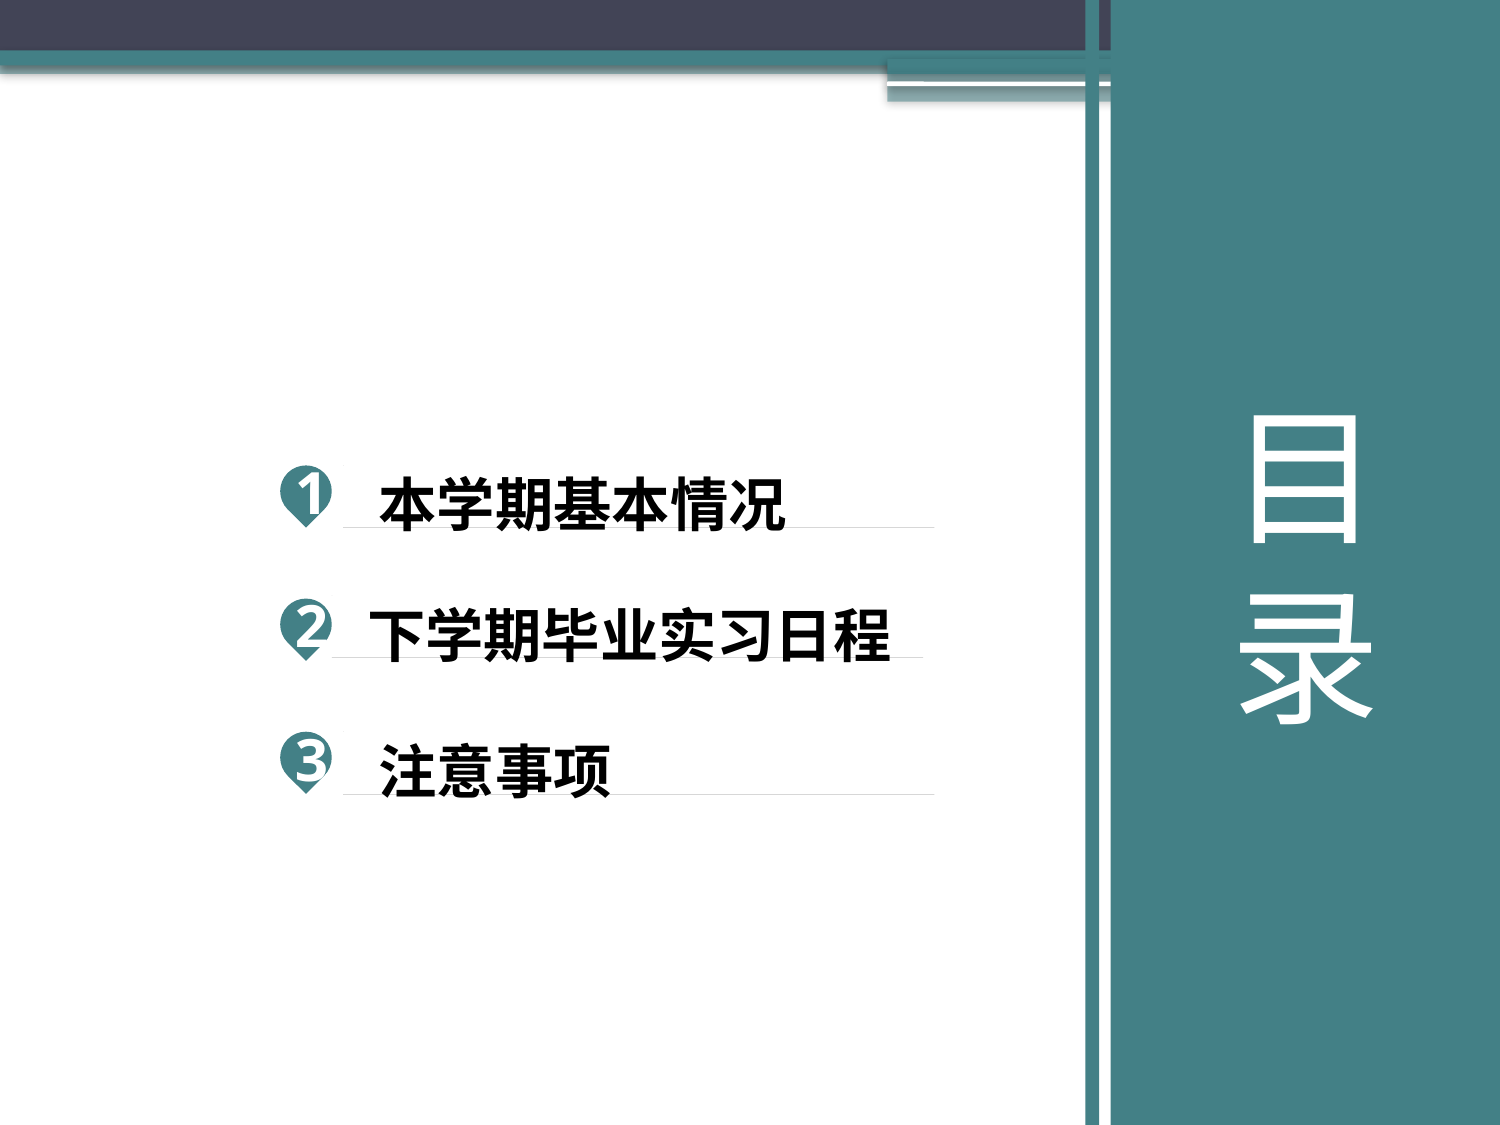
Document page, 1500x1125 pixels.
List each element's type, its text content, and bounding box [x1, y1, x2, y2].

text_box 注意事项 [343, 792, 935, 796]
text_box 2 [280, 598, 332, 661]
text_box 目 录 [1109, 0, 1500, 1125]
text_box [1084, 0, 1101, 1125]
text_box 3 [280, 731, 332, 794]
text_box 1 [280, 465, 332, 528]
